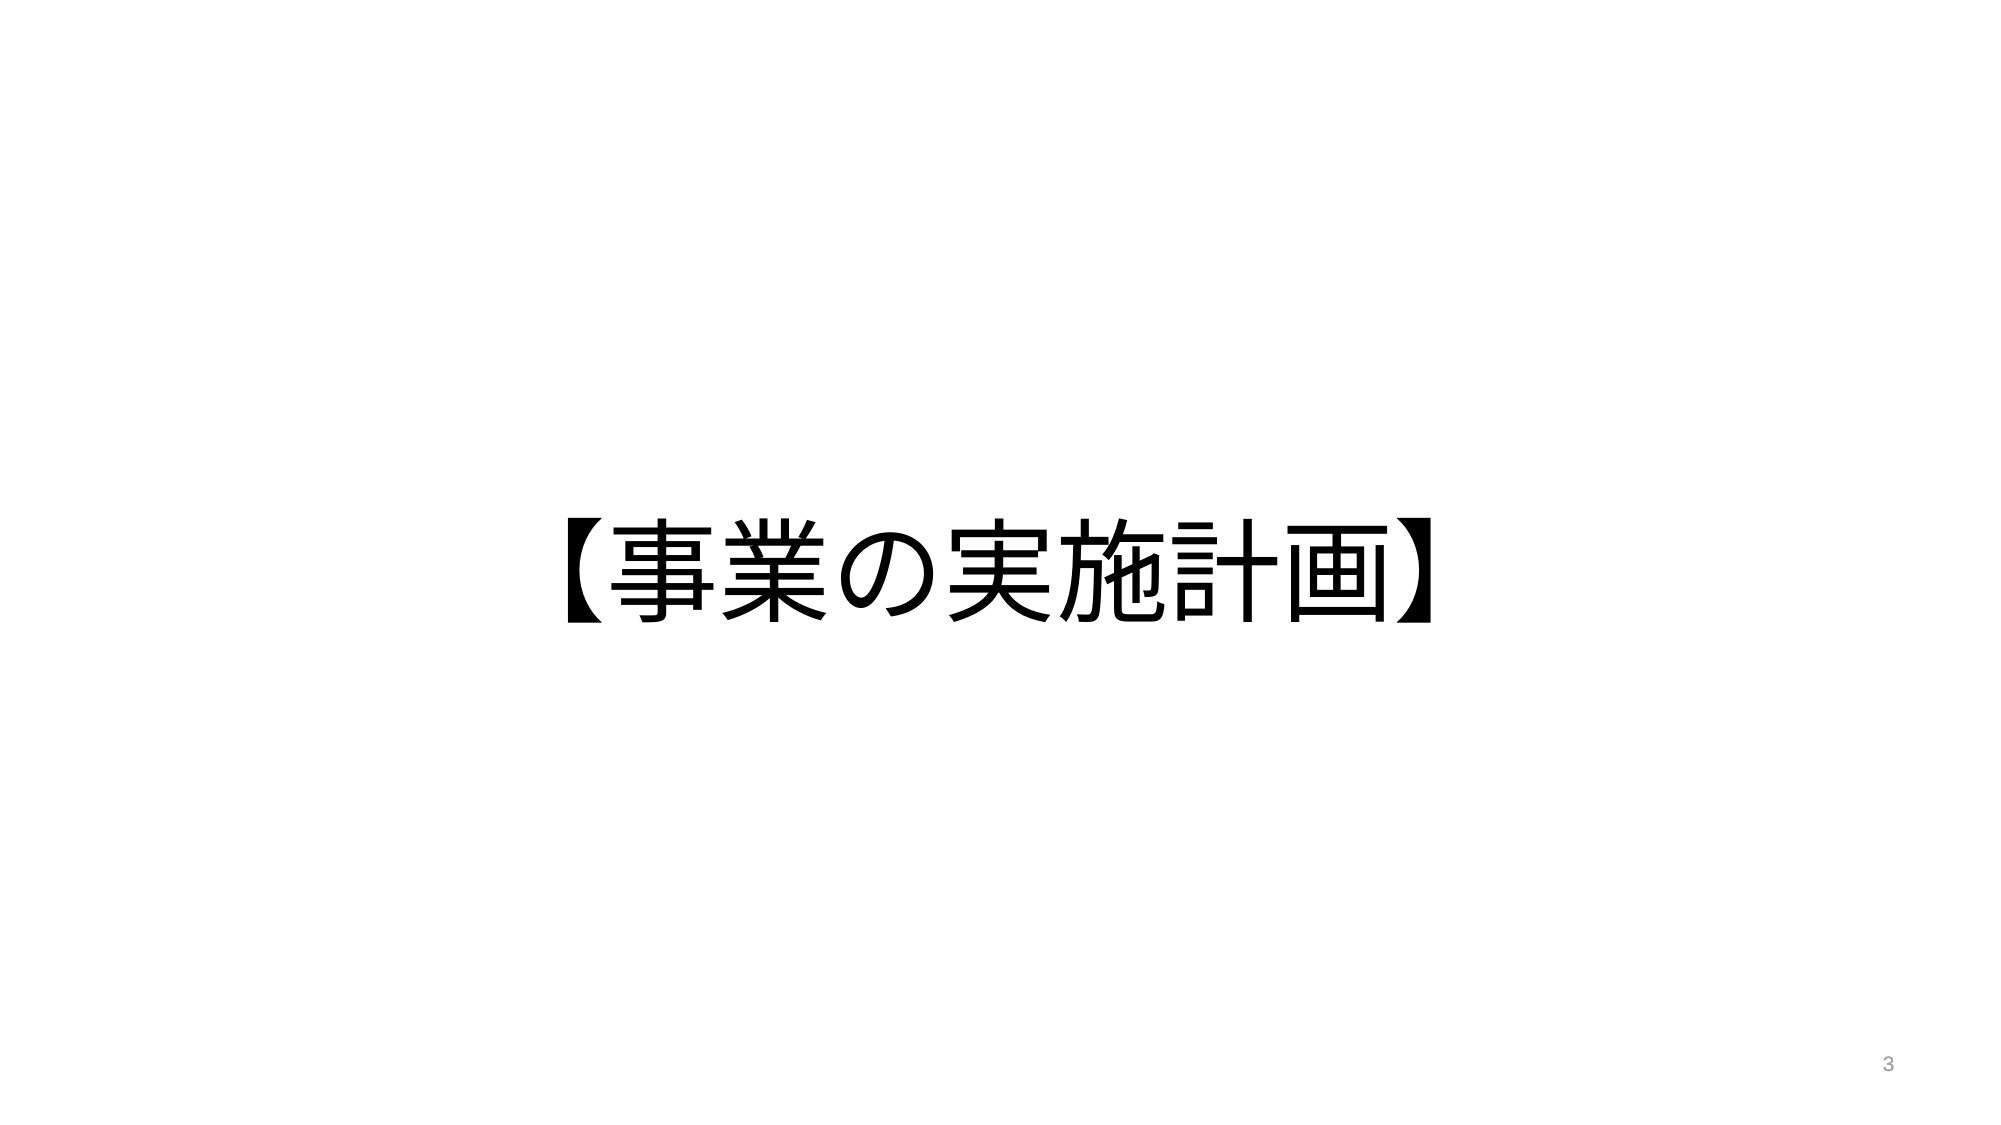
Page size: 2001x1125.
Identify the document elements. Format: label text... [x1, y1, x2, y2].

text_box 【事業の実施計画】 [153, 299, 1847, 826]
